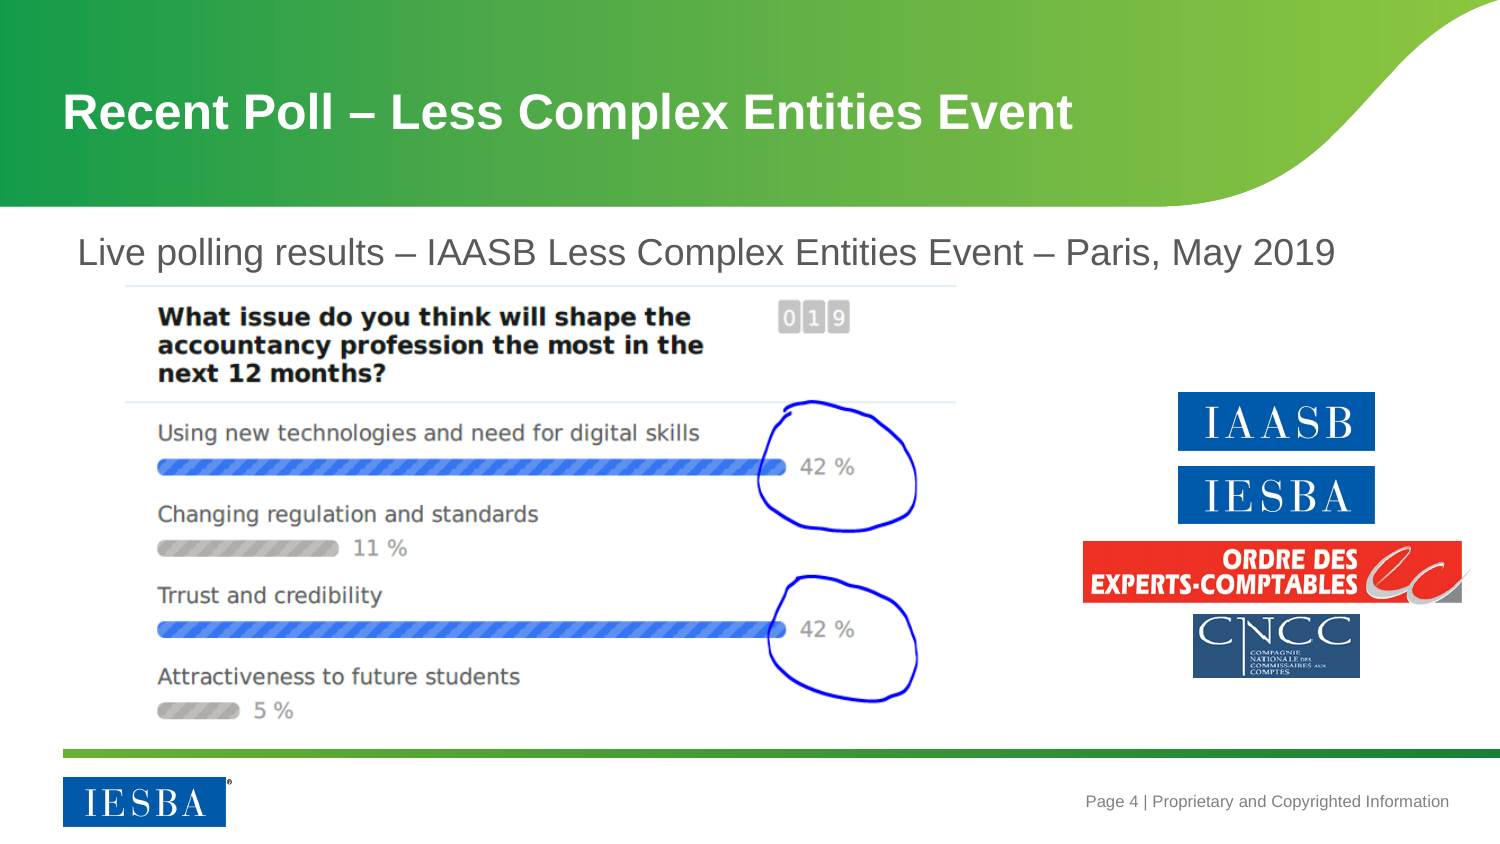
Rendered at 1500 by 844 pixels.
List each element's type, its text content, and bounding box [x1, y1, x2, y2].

picture [1083, 541, 1471, 606]
picture [124, 284, 957, 735]
list Live polling results – IAASB Less Complex Entities Event – Paris, May 2019 [62, 220, 1450, 285]
title Recent Poll – Less Complex Entities Event [62, 46, 1300, 172]
picture [63, 777, 232, 827]
picture [1193, 613, 1360, 678]
picture [1178, 392, 1376, 452]
picture [0, 0, 1500, 207]
picture [1178, 466, 1376, 524]
